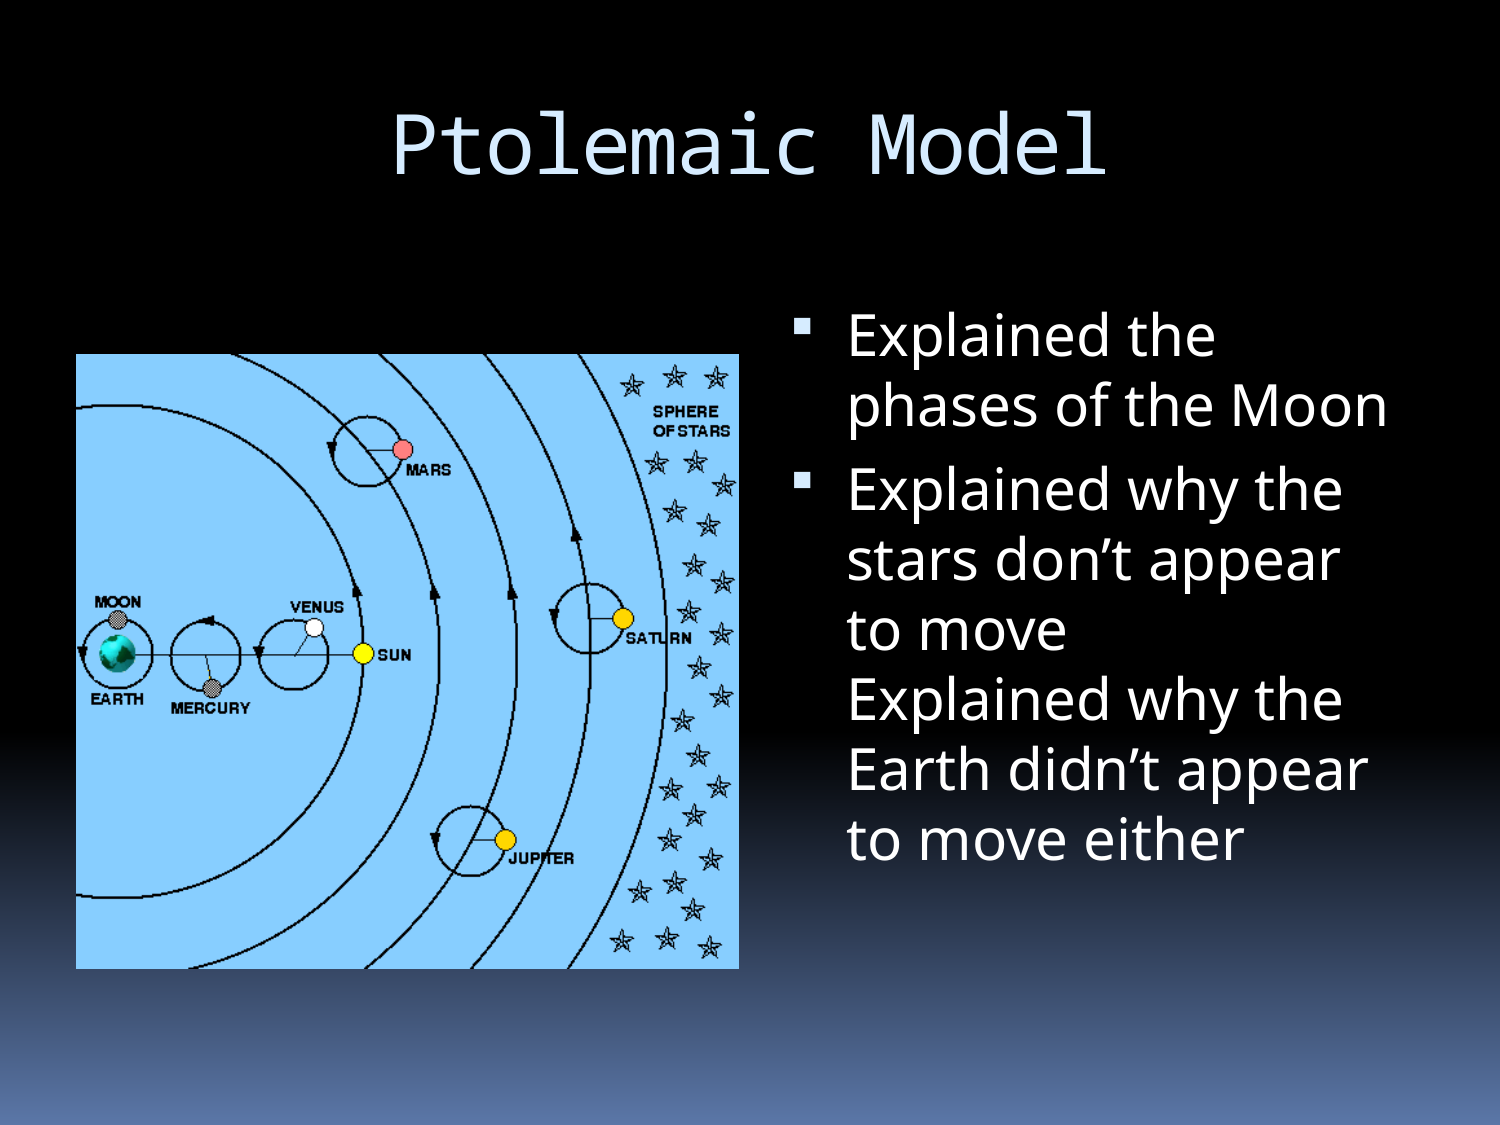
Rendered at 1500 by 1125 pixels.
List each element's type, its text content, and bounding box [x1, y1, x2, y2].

title Ptolemaic Model [75, 83, 1425, 234]
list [75, 354, 740, 969]
list Explained the phases of the Moon Explained why the stars don’t appear to move Explained why the Earth didn’t appear to move either [763, 290, 1427, 1033]
